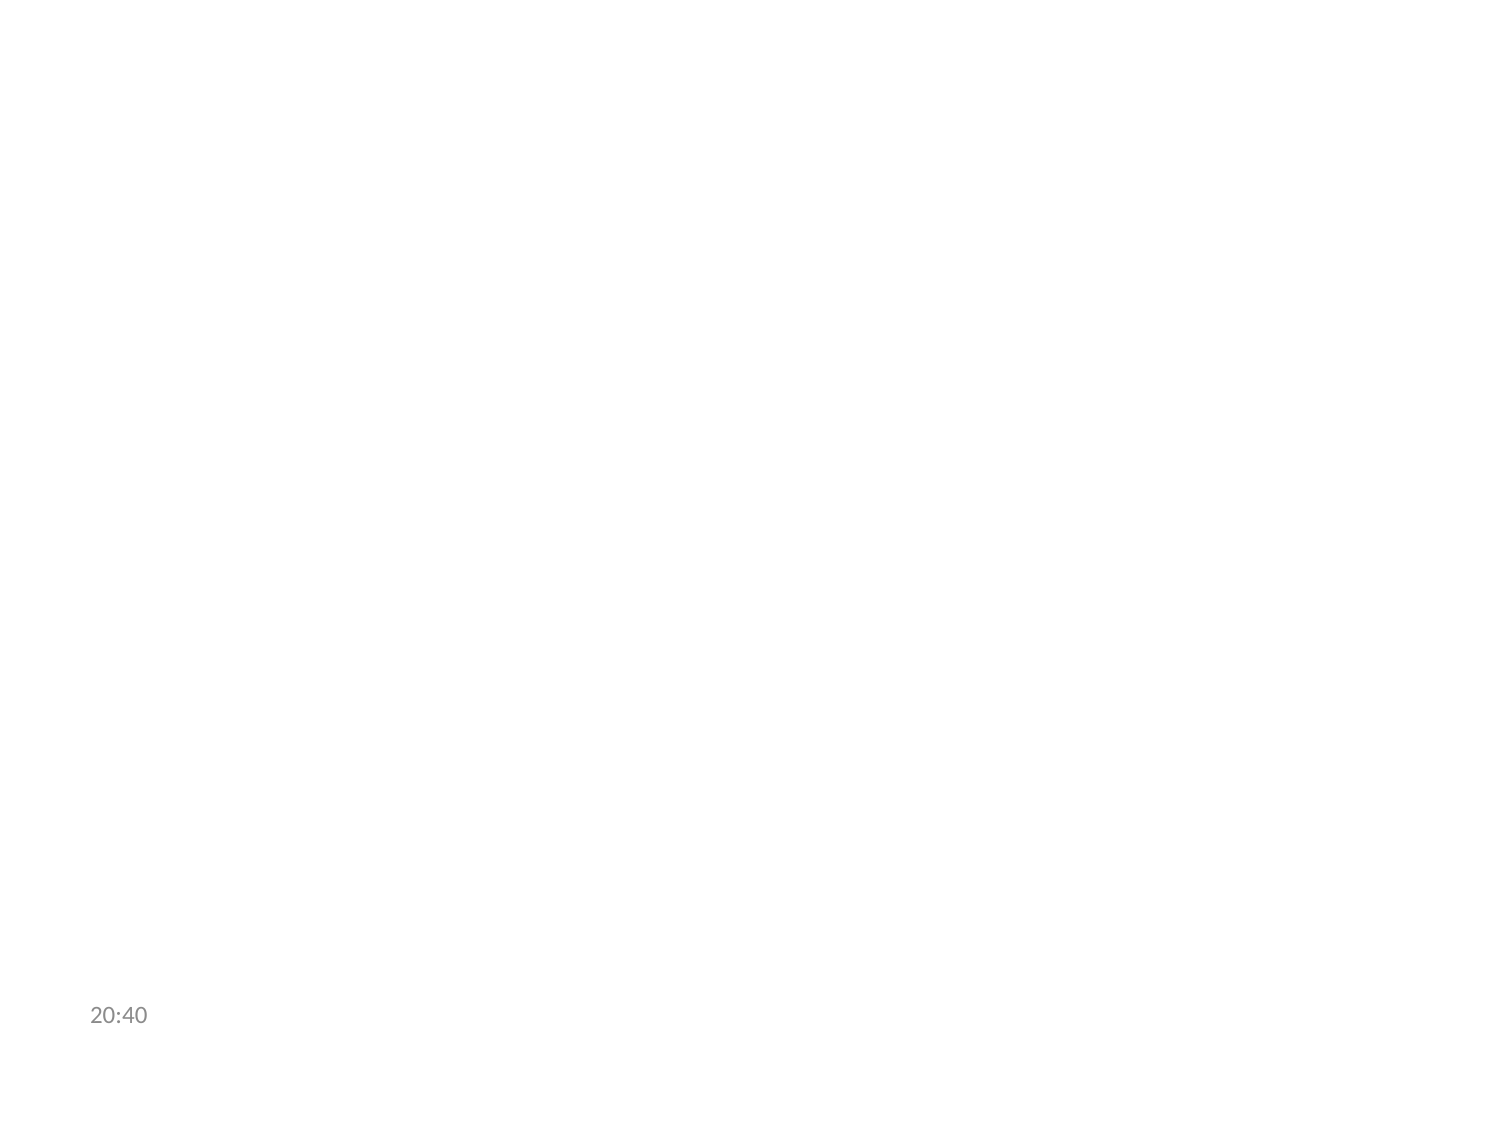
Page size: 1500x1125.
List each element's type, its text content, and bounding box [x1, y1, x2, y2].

text_box 15:35 [75, 983, 425, 1044]
